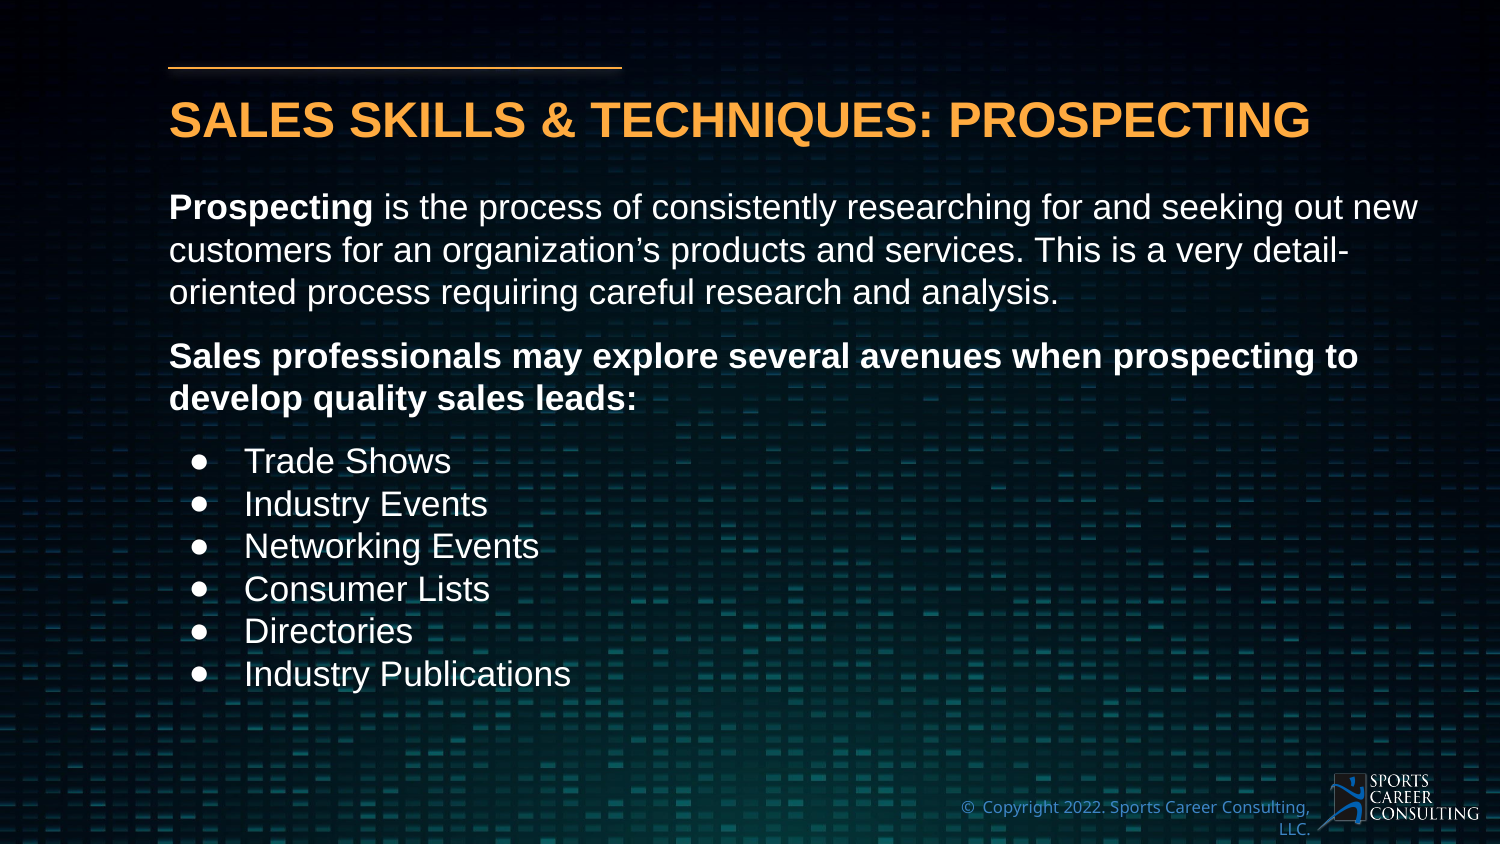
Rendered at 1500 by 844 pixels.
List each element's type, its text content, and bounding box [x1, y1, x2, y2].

title SALES SKILLS & TECHNIQUES: PROSPECTING [153, 72, 1469, 169]
list Prospecting is the process of consistently researching for and seeking out new customers for an organization’s products and services. This is a very detail-oriented process requiring careful research and analysis. Sales professionals may explore several avenues when prospecting to develop quality sales leads: Trade Shows Industry Events Networking Events Consumer Lists Directories Industry Publications [153, 169, 1469, 753]
picture [0, 0, 1500, 844]
text_box © Copyright 2022. Sports Career Consulting, LLC. [914, 769, 1326, 844]
